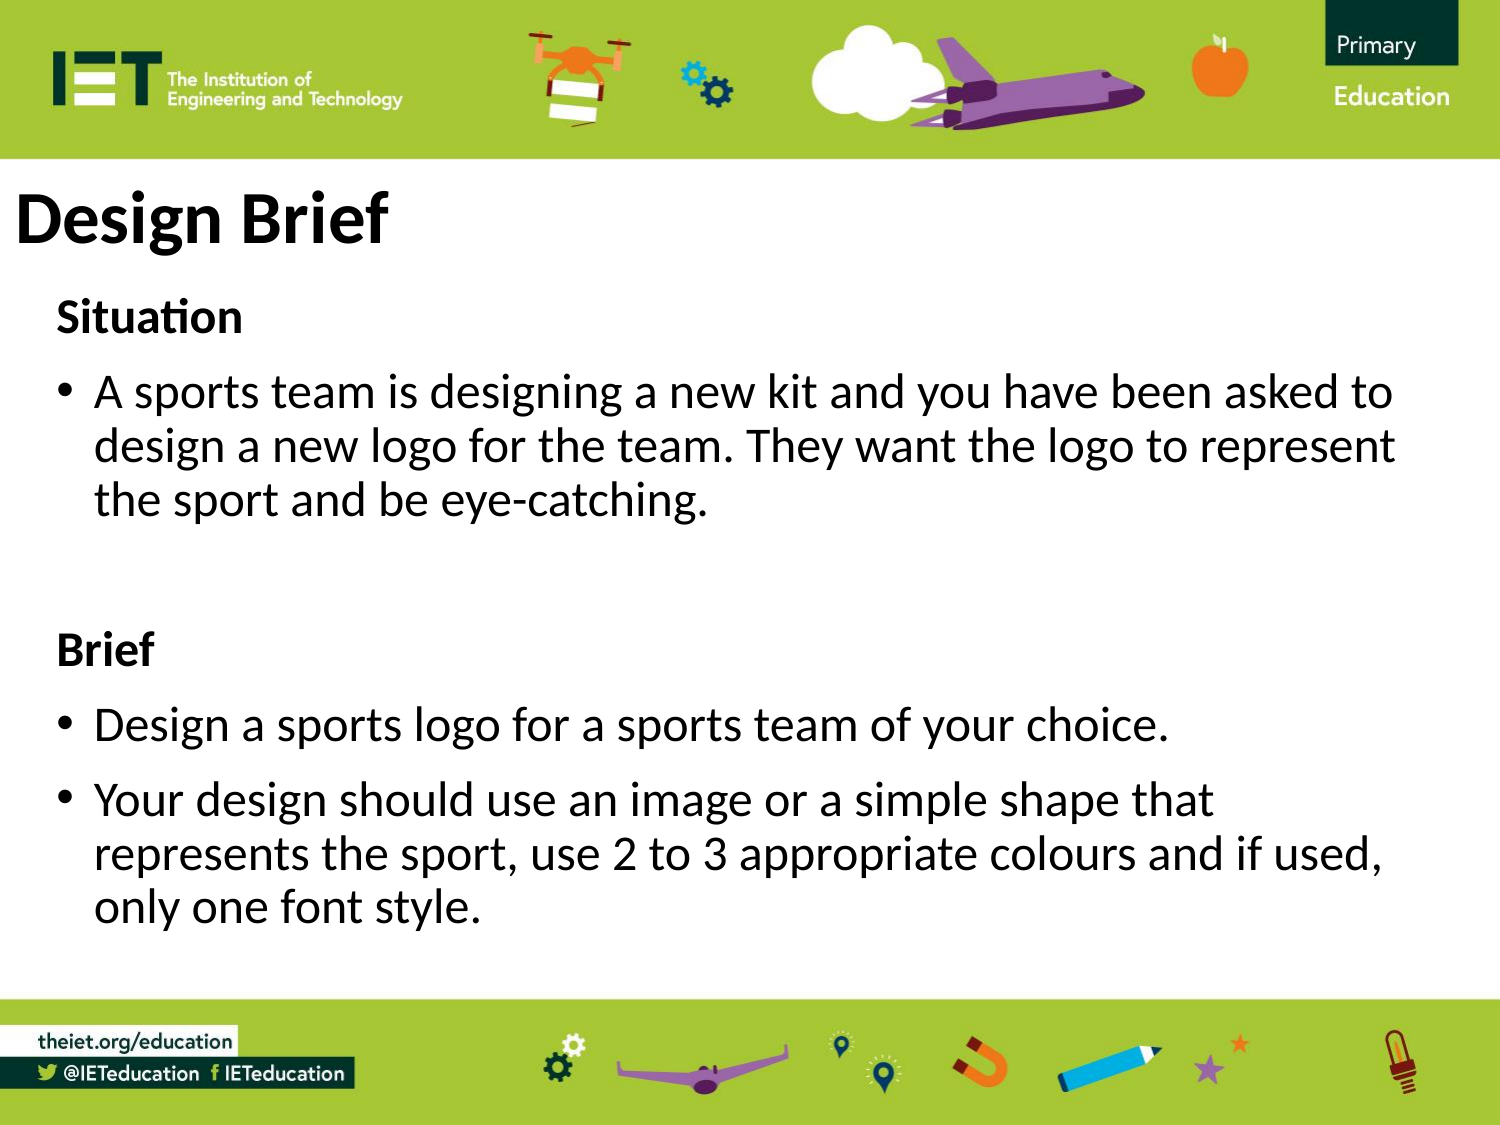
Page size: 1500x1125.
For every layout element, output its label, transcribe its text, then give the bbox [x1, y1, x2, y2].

text_box Design Brief [0, 171, 1374, 284]
picture [0, 0, 1500, 1125]
list Situation A sports team is designing a new kit and you have been asked to design a new logo for the team. They want the logo to represent the sport and be eye-catching. Brief Design a sports logo for a sports team of your choice. Your design should use an image or a simple shape that represents the sport, use 2 to 3 appropriate colours and if used, only one font style. [41, 283, 1457, 954]
